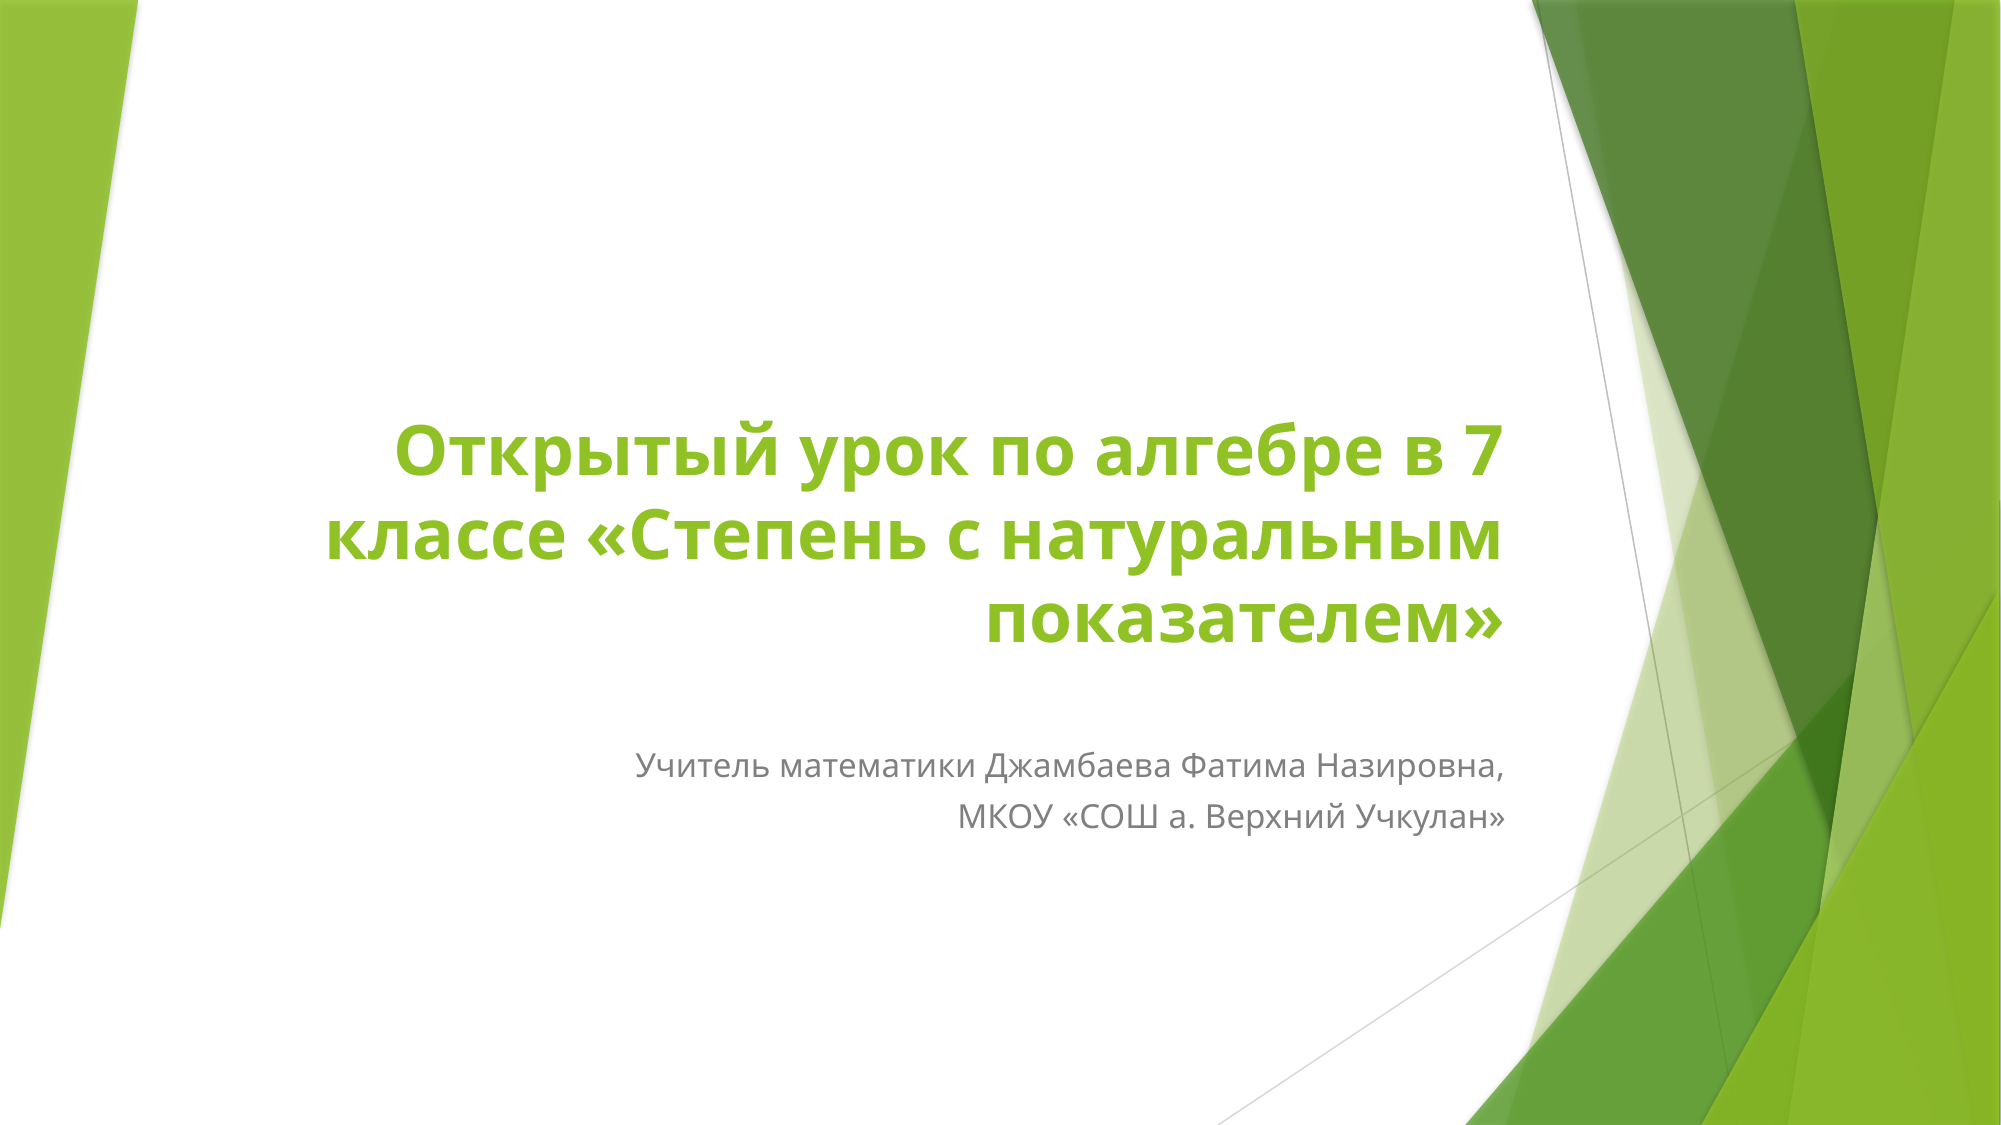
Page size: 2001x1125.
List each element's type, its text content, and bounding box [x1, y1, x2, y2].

subtitle Учитель математики Джамбаева Фатима Назировна, МКОУ «СОШ а. Верхний Учкулан» [247, 664, 1522, 845]
title Открытый урок по алгебре в 7 классе «Степень с натуральным показателем» [247, 394, 1522, 664]
